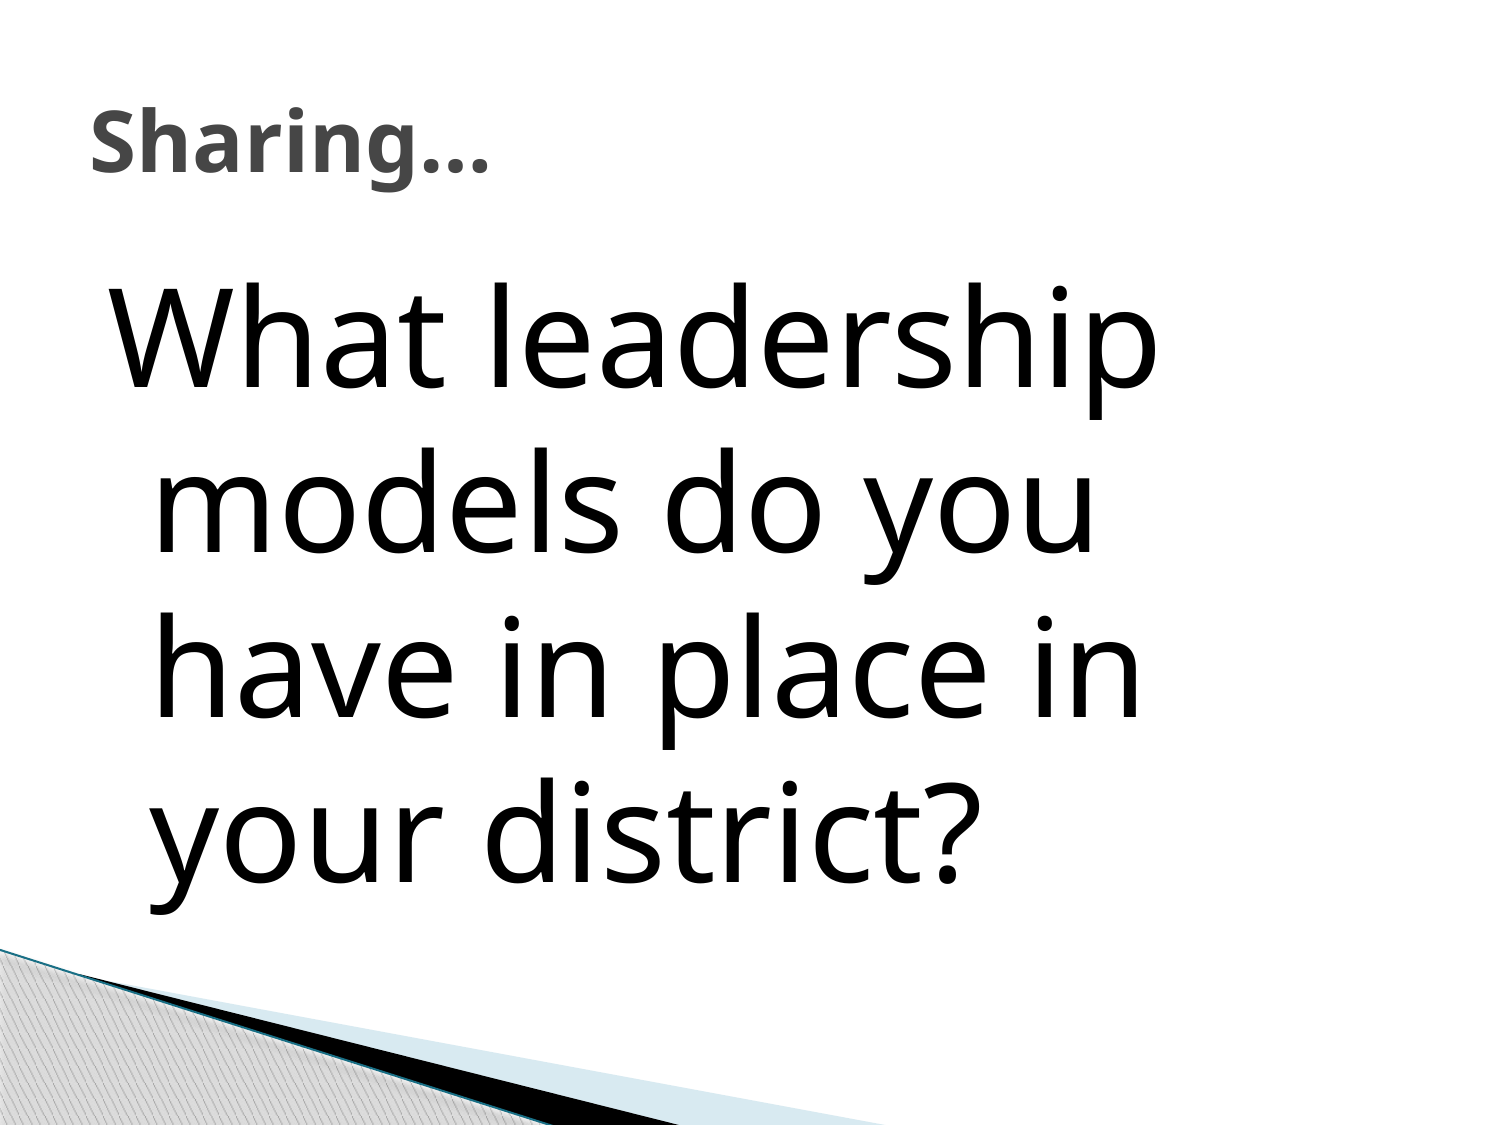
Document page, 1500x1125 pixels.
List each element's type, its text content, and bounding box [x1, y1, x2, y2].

title Sharing… [75, 45, 1425, 233]
list What leadership models do you have in place in your district? [75, 243, 1425, 986]
